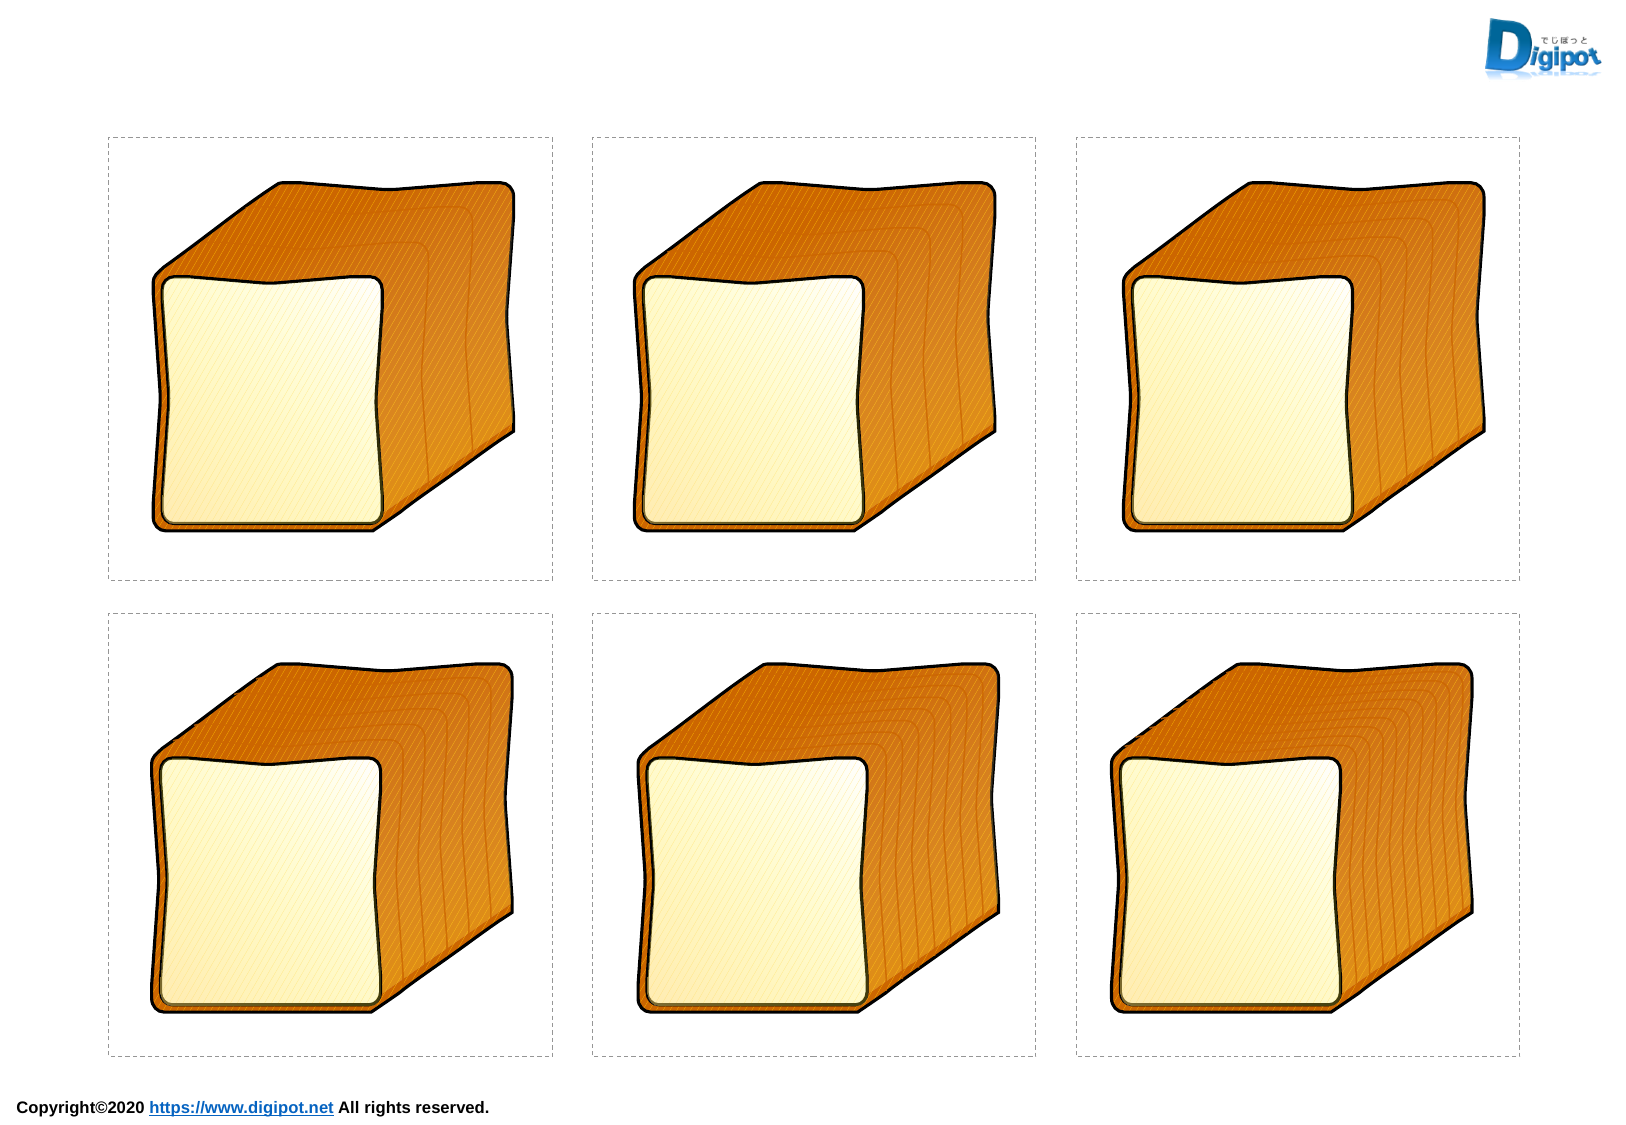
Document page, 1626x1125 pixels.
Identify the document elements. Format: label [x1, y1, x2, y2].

picture [1485, 18, 1602, 82]
text_box [1123, 182, 1484, 531]
text_box [638, 663, 999, 1013]
text_box [151, 663, 513, 1013]
text_box [1111, 663, 1472, 1013]
text_box [634, 182, 995, 531]
text_box [153, 182, 514, 531]
